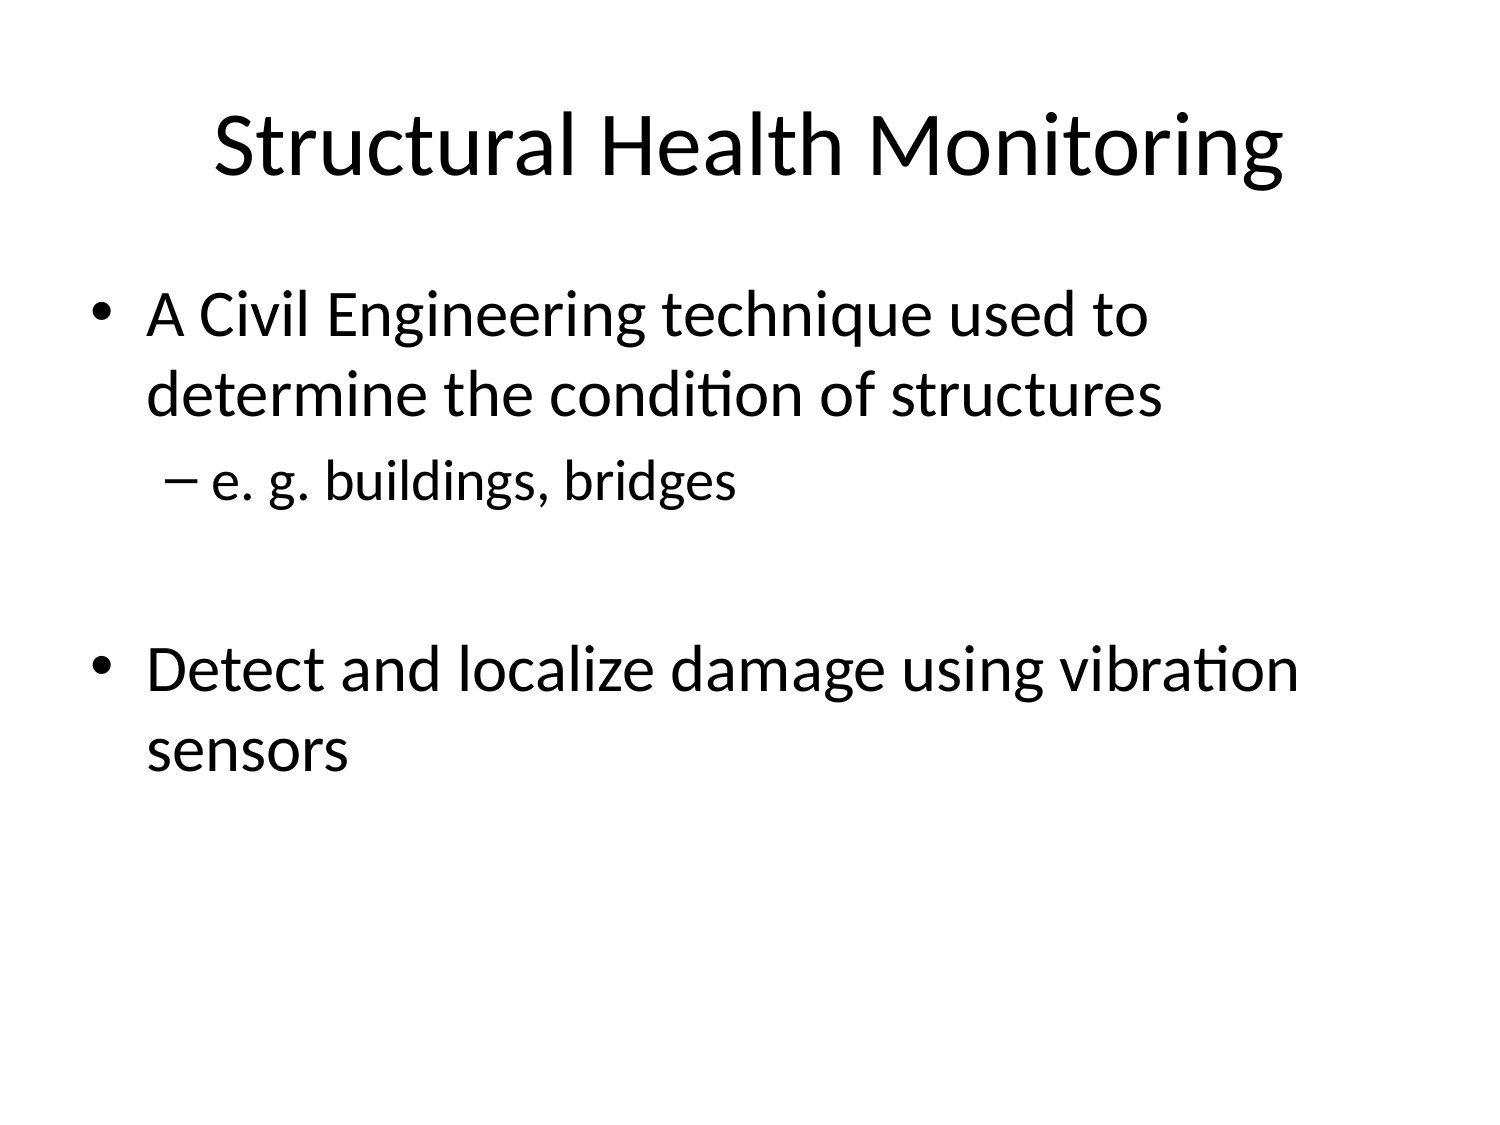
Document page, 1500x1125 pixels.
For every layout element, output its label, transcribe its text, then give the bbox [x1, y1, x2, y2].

title Structural Health Monitoring [75, 45, 1425, 233]
list A Civil Engineering technique used to determine the condition of structures e. g. buildings, bridges Detect and localize damage using vibration sensors [75, 262, 1425, 1005]
